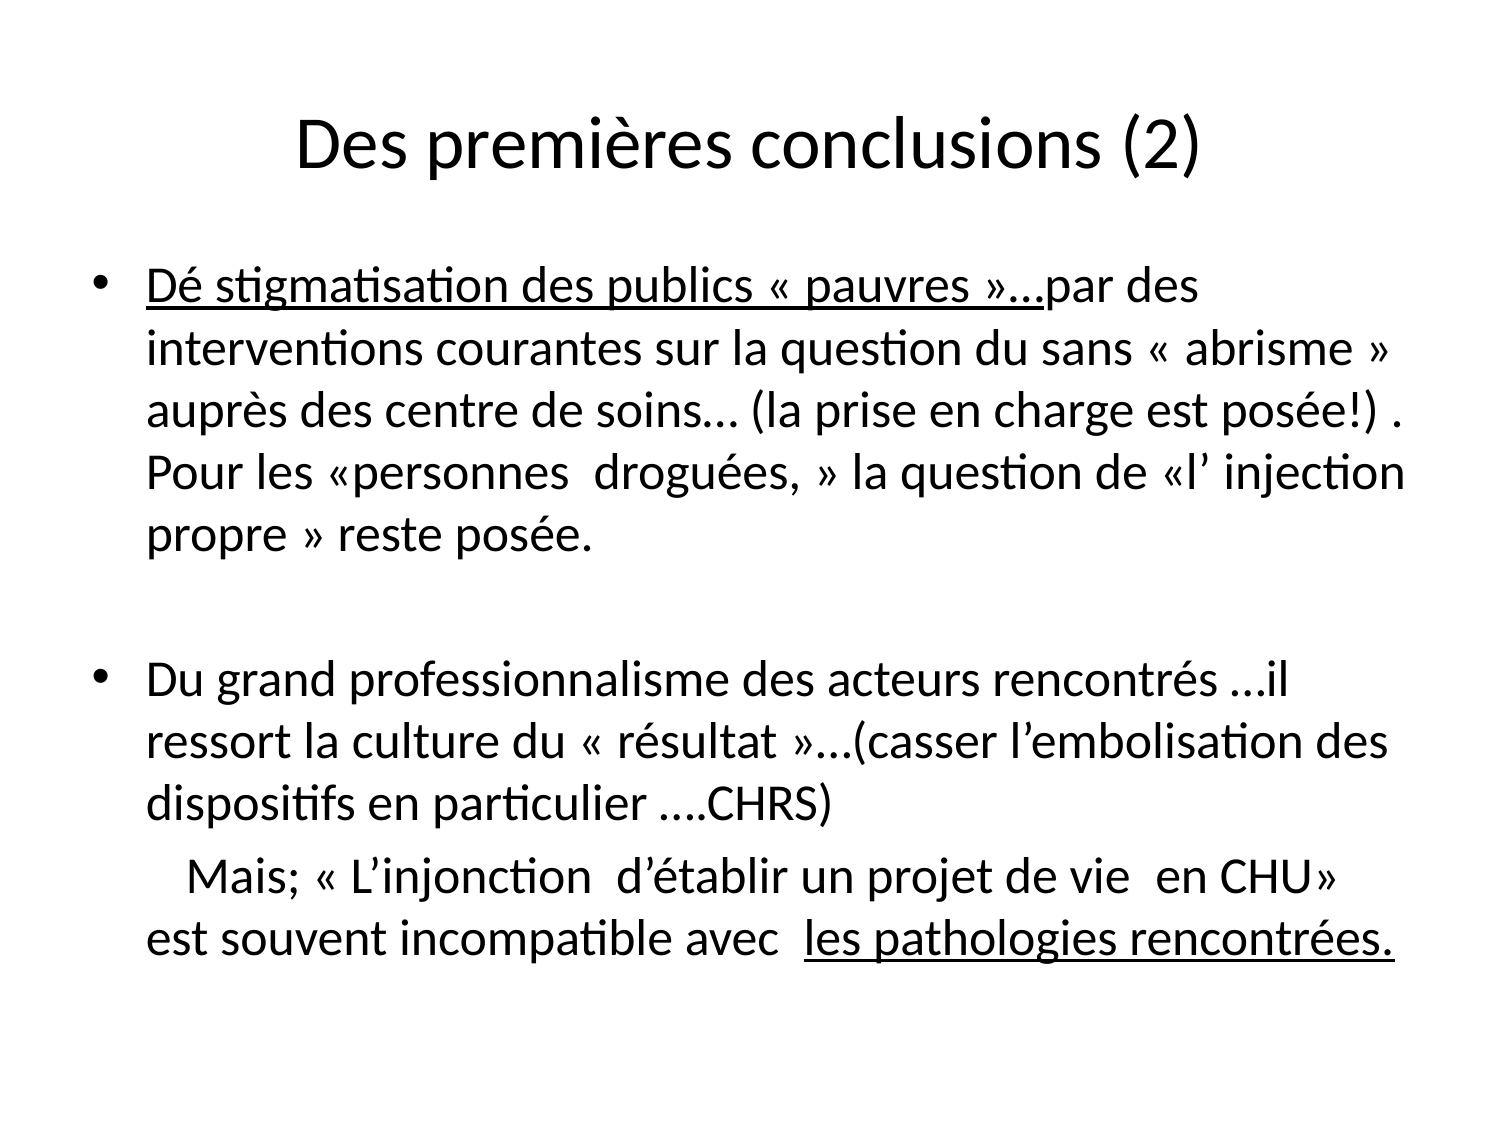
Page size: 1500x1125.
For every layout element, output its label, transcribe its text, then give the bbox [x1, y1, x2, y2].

title Des premières conclusions (2) [75, 45, 1425, 233]
list Dé stigmatisation des publics « pauvres »…par des interventions courantes sur la question du sans « abrisme » auprès des centre de soins… (la prise en charge est posée!) . Pour les «personnes droguées, » la question de «l’ injection propre » reste posée. Du grand professionnalisme des acteurs rencontrés …il ressort la culture du « résultat »…(casser l’embolisation des dispositifs en particulier ….CHRS) Mais; « L’injonction d’établir un projet de vie en CHU» est souvent incompatible avec les pathologies rencontrées. [76, 243, 1427, 986]
